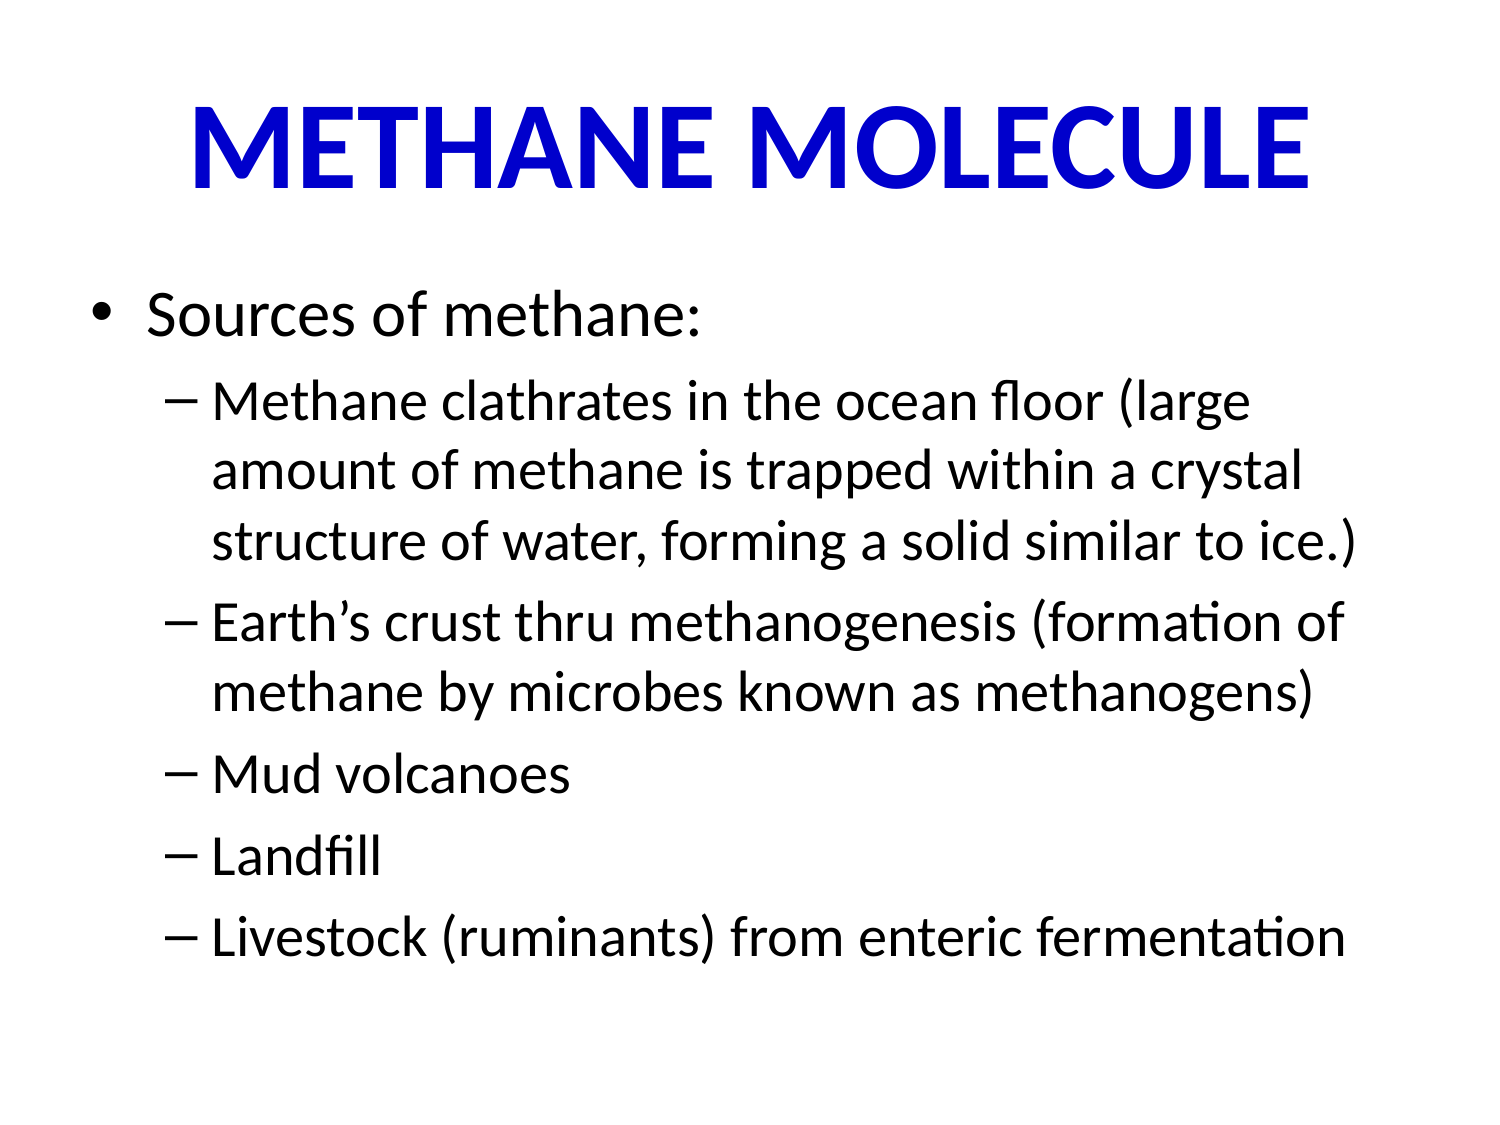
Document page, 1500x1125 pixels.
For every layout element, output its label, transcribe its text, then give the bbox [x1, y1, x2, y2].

list Sources of methane: Methane clathrates in the ocean floor (large amount of methane is trapped within a crystal structure of water, forming a solid similar to ice.) Earth’s crust thru methanogenesis (formation of methane by microbes known as methanogens) Mud volcanoes Landfill Livestock (ruminants) from enteric fermentation [75, 262, 1425, 1005]
title METHANE MOLECULE [75, 45, 1425, 233]
